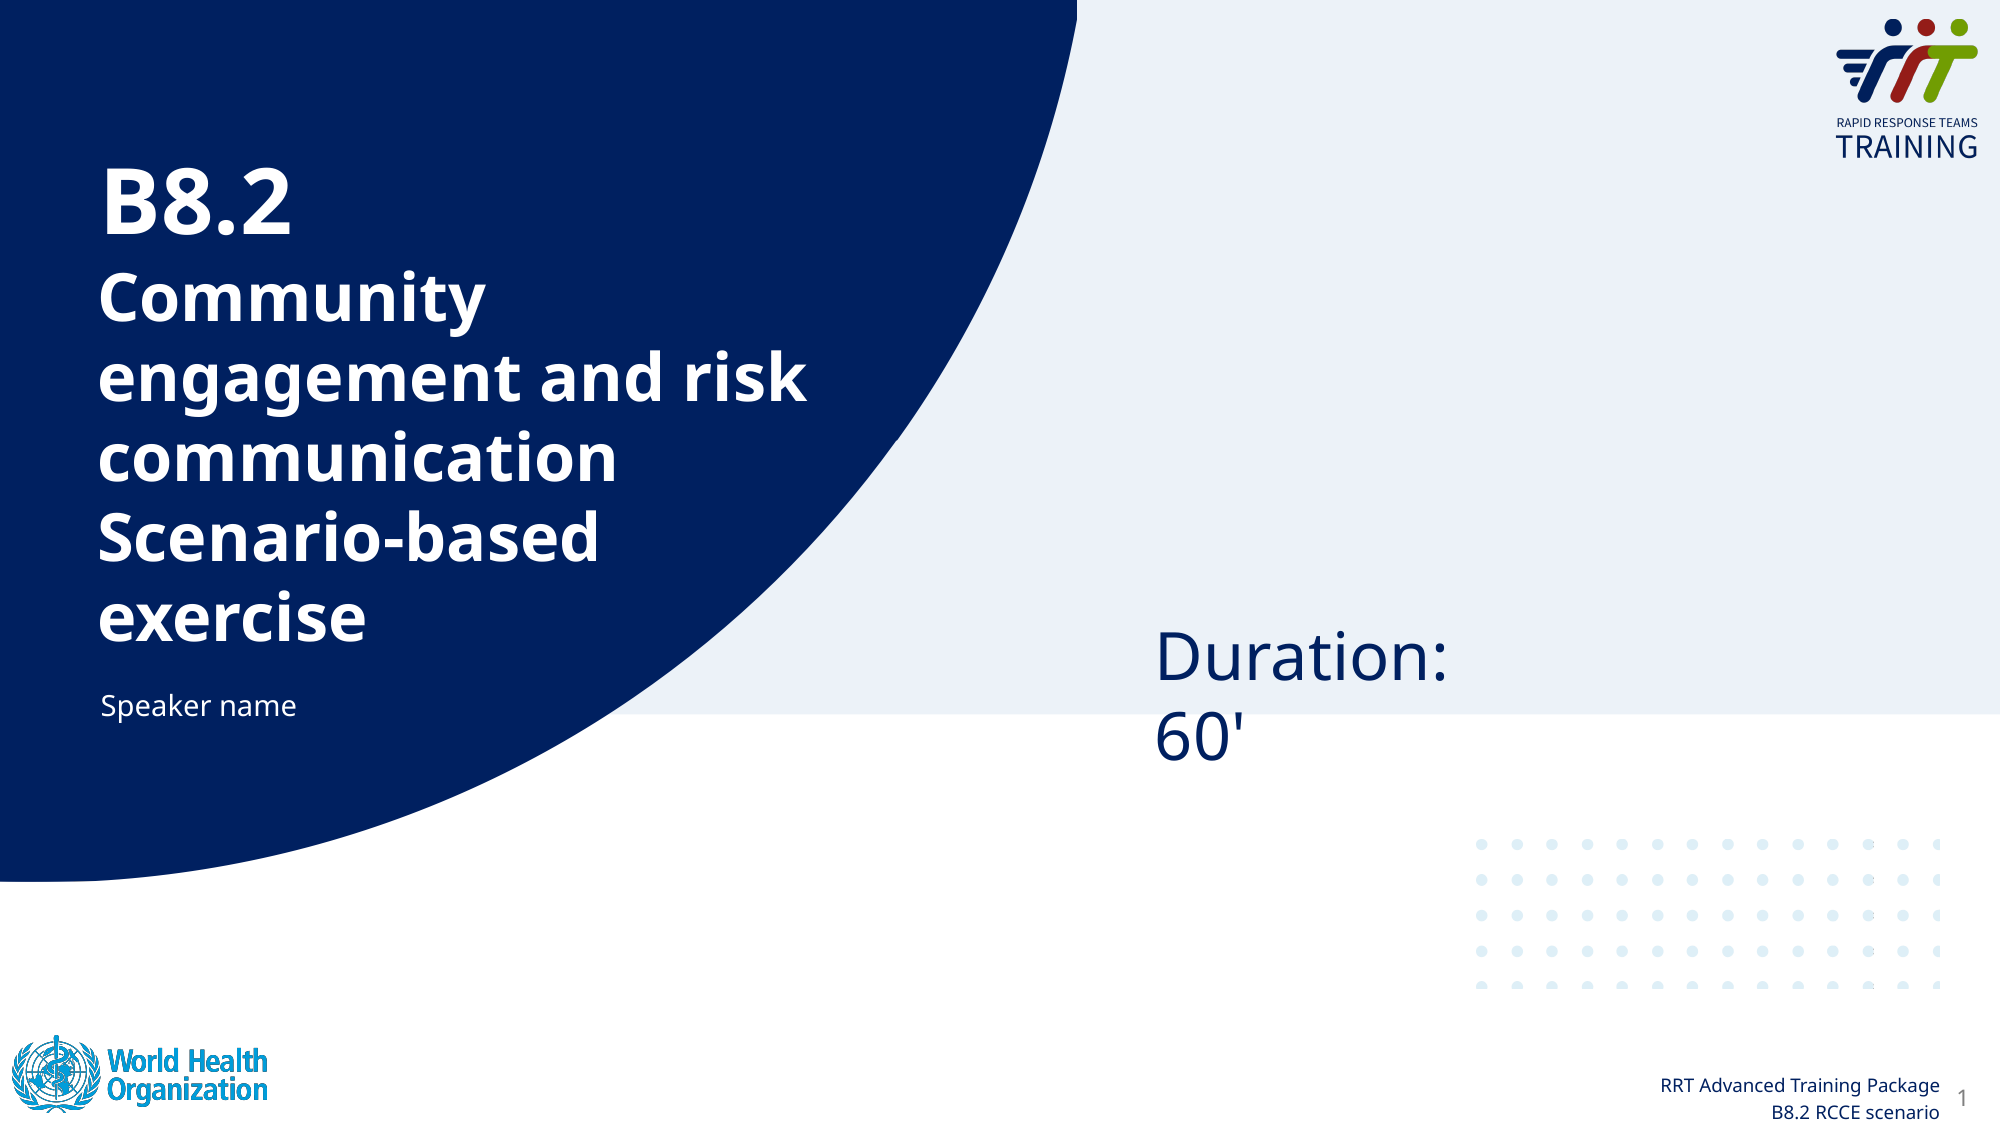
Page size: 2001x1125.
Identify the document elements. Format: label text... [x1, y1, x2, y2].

picture [46, 1056, 54, 1062]
picture [24, 1054, 36, 1087]
picture [22, 1062, 26, 1077]
picture [50, 1108, 62, 1113]
picture [12, 1035, 54, 1068]
picture [59, 1035, 267, 1113]
picture [1476, 839, 1940, 989]
picture [36, 1088, 78, 1105]
text_box Community engagement and risk communication Scenario-based exercise [89, 247, 817, 663]
text_box Duration: 60' [1147, 606, 1551, 782]
picture [40, 1062, 47, 1070]
picture [12, 1083, 48, 1113]
text_box B8.2 [92, 147, 814, 247]
text_box Speaker name [93, 680, 476, 730]
picture [30, 1083, 37, 1091]
picture [0, 0, 1077, 882]
picture [1835, 19, 1978, 167]
picture [34, 1054, 43, 1078]
picture [71, 1053, 90, 1091]
